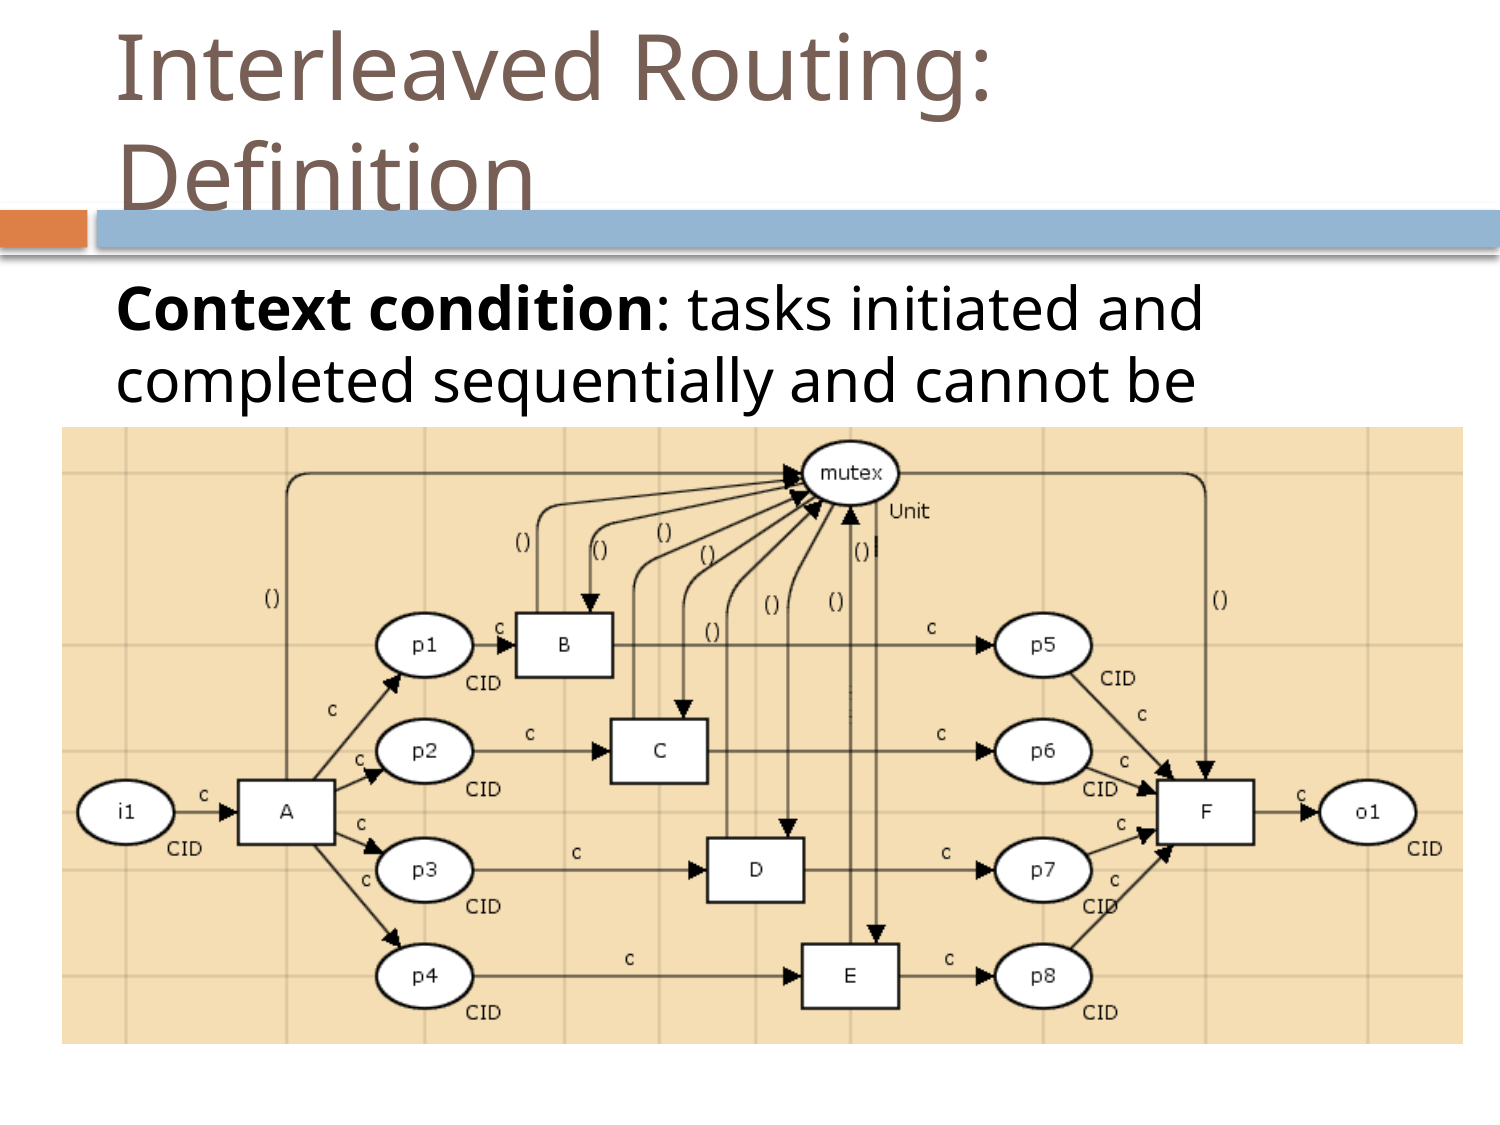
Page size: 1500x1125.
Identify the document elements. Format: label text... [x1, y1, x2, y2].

picture [62, 426, 1463, 1044]
title Interleaved Routing: Definition [100, 37, 1438, 200]
list Context condition: tasks initiated and completed sequentially and cannot be suspended [100, 262, 1438, 426]
